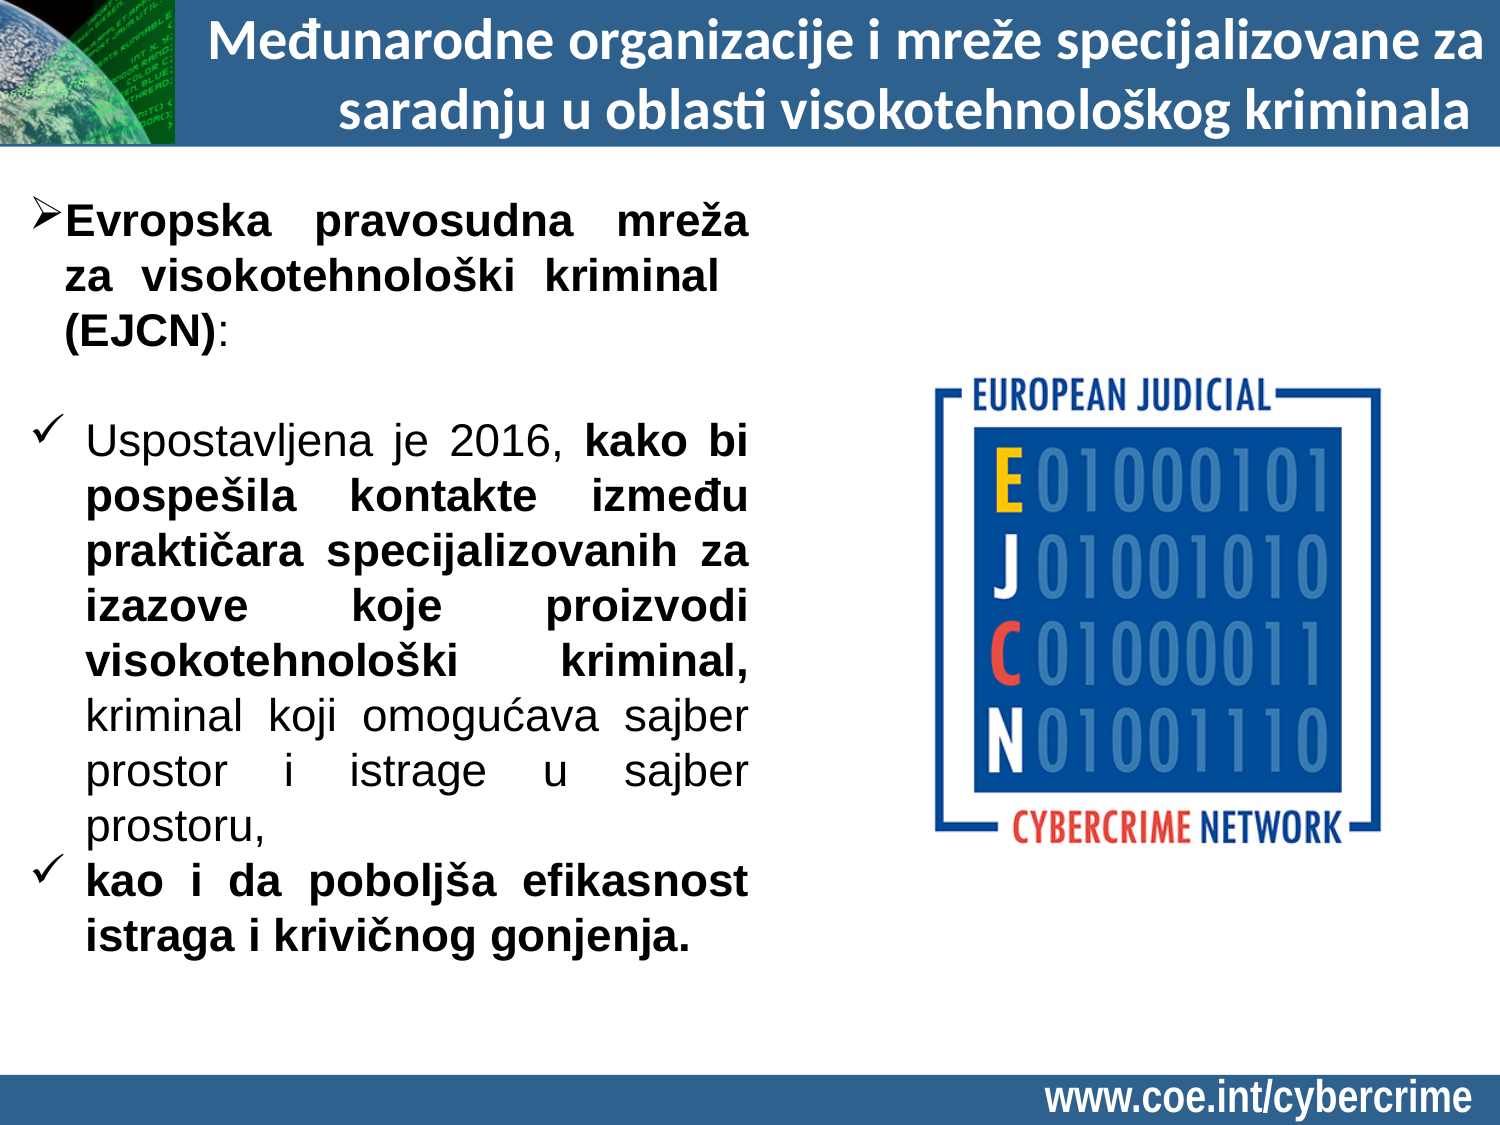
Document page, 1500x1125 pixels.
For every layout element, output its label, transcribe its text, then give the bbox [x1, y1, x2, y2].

text_box [0, 1073, 1030, 1125]
text_box Međunarodne organizacije i mreže specijalizovane za saradnju u oblasti visokotehnološkog kriminala [177, 0, 1500, 149]
picture [916, 361, 1400, 861]
text_box Evropska pravosudna mreža za visokotehnološki kriminal (EJCN): Uspostavljena je 2016, kako bi pospešila kontakte između praktičara specijalizovanih za izazove koje proizvodi visokotehnološki kriminal, kriminal koji omogućava sajber prostor i istrage u sajber prostoru, kao i da poboljša efikasnost istraga i krivičnog gonjenja. [14, 183, 765, 969]
picture [0, 0, 175, 144]
text_box www.coe.int/cybercrime [1030, 1059, 1500, 1125]
